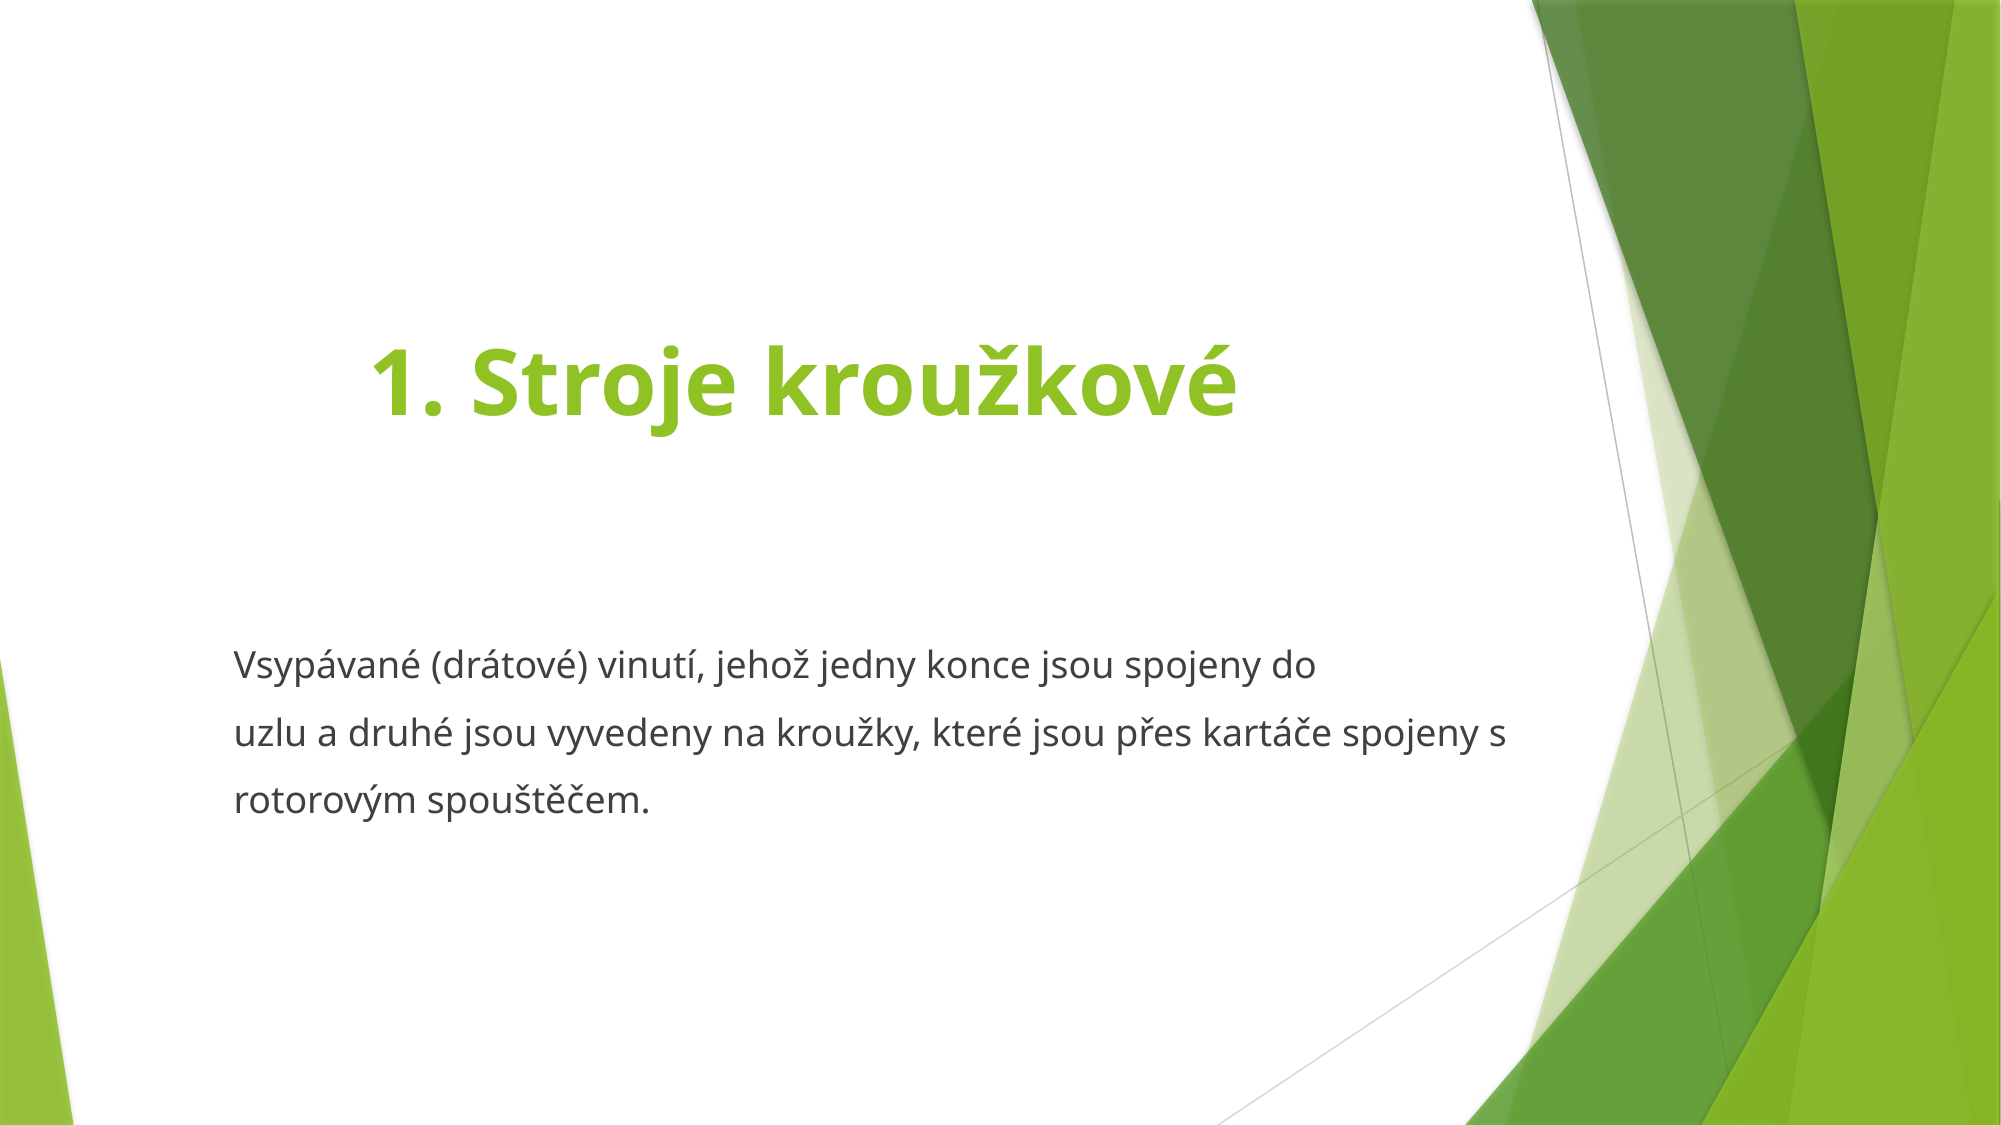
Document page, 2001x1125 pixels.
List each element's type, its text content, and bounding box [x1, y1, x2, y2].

list Vsypávané (drátové) vinutí, jehož jedny konce jsou spojeny do uzlu a druhé jsou vyvedeny na kroužky, které jsou přes kartáče spojeny s rotorovým spouštěčem. [218, 591, 1629, 850]
title 1. Stroje kroužkové [111, 99, 1522, 659]
